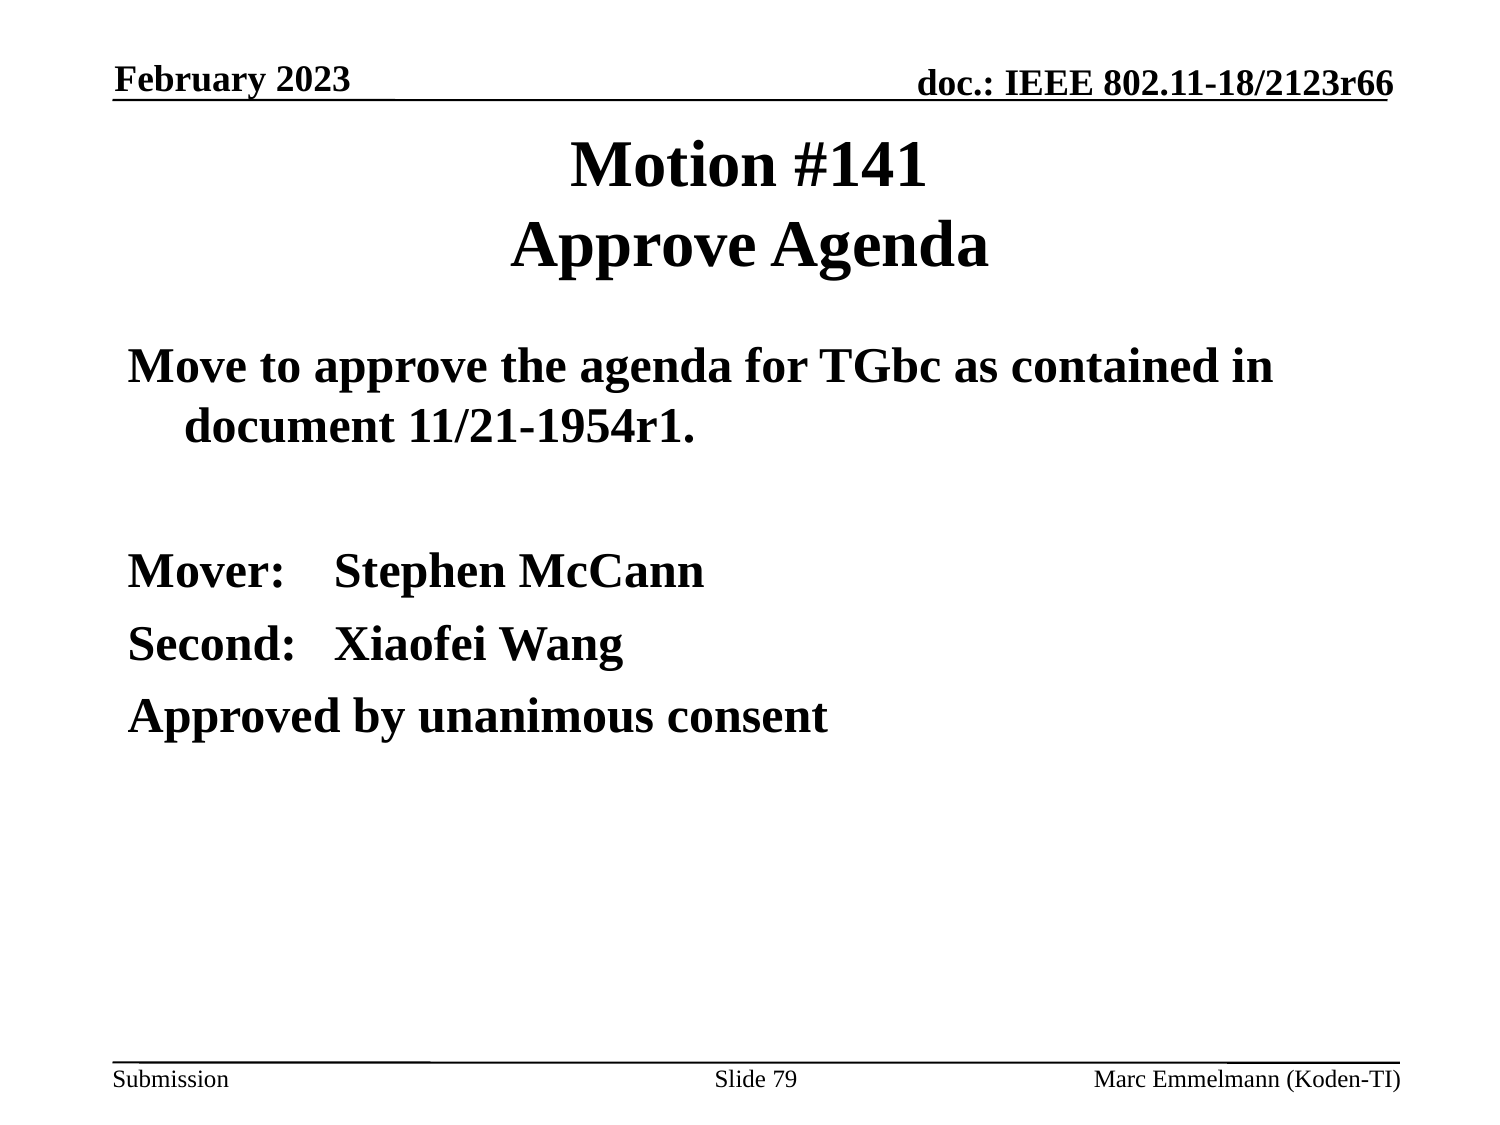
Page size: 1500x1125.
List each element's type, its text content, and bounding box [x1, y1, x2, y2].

slide_number Slide 79 [712, 1061, 800, 1123]
footer Marc Emmelmann (Koden-TI) [878, 1061, 1402, 1093]
list Move to approve the agenda for TGbc as contained in document 11/21-1954r1. Mover: Stephen McCann Second: Xiaofei Wang Approved by unanimous consent [112, 324, 1388, 1000]
title Motion #141 Approve Agenda [112, 112, 1388, 288]
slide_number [114, 54, 423, 100]
